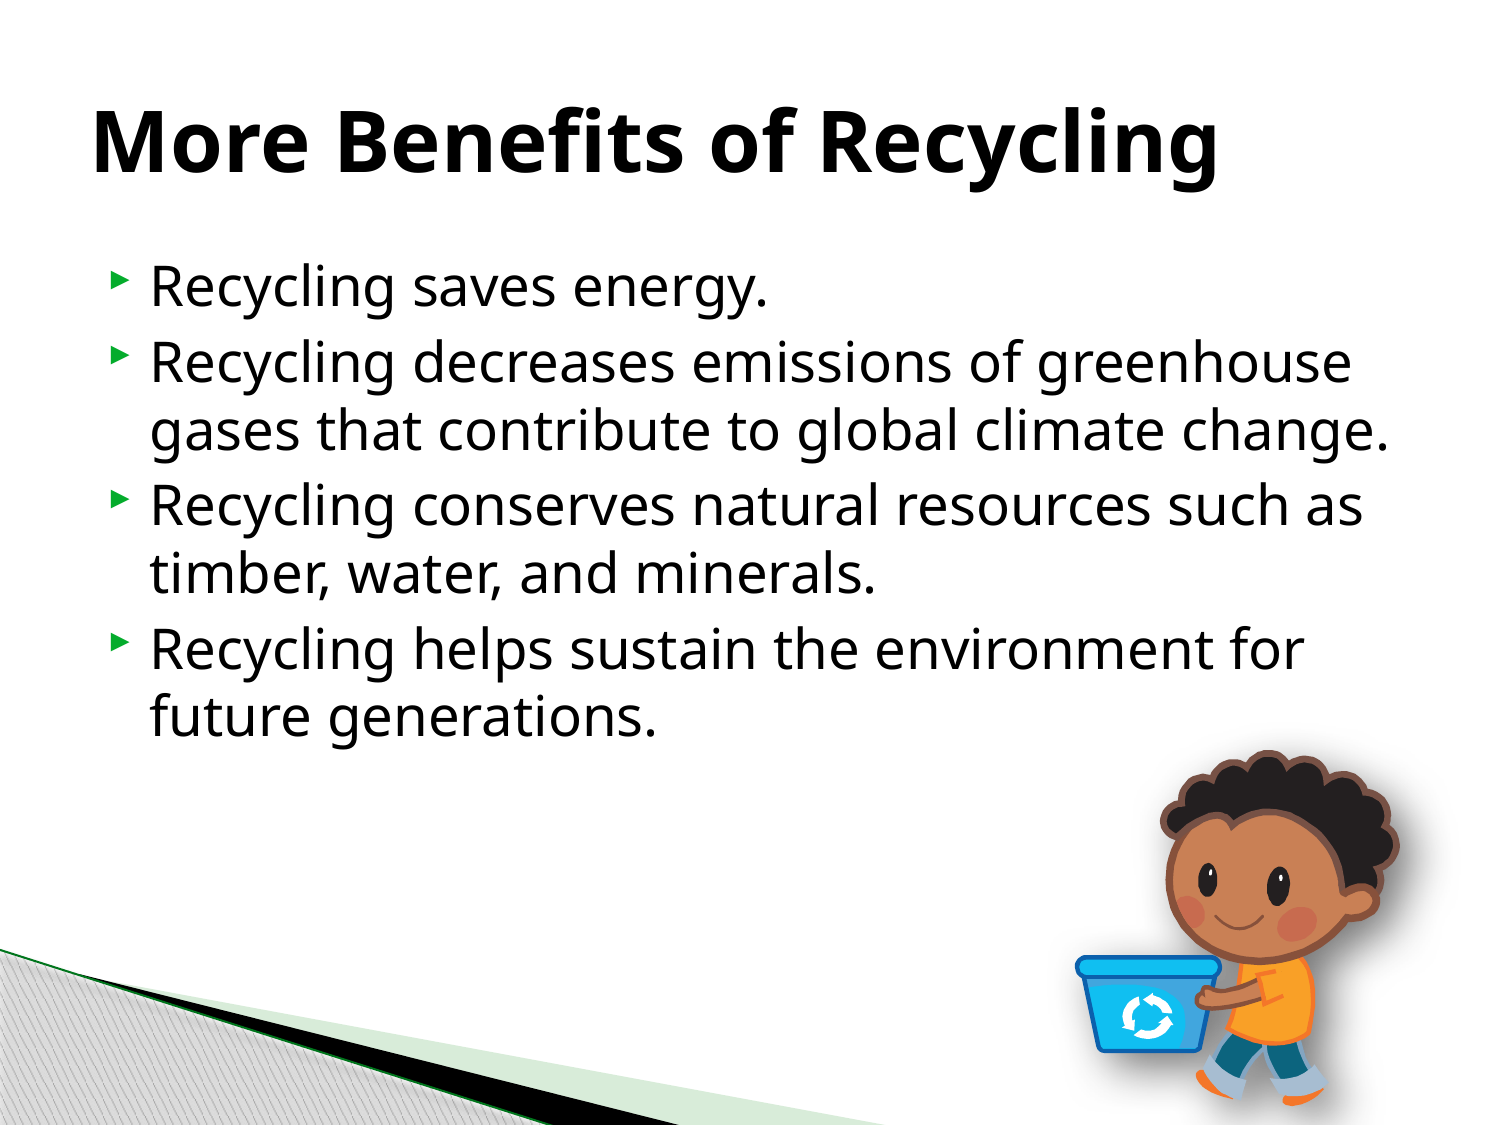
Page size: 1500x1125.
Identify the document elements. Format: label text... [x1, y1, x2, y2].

title More Benefits of Recycling [75, 45, 1425, 233]
list Recycling saves energy. Recycling decreases emissions of greenhouse gases that contribute to global climate change. Recycling conserves natural resources such as timber, water, and minerals. Recycling helps sustain the environment for future generations. [75, 243, 1425, 986]
picture [1074, 749, 1401, 1107]
